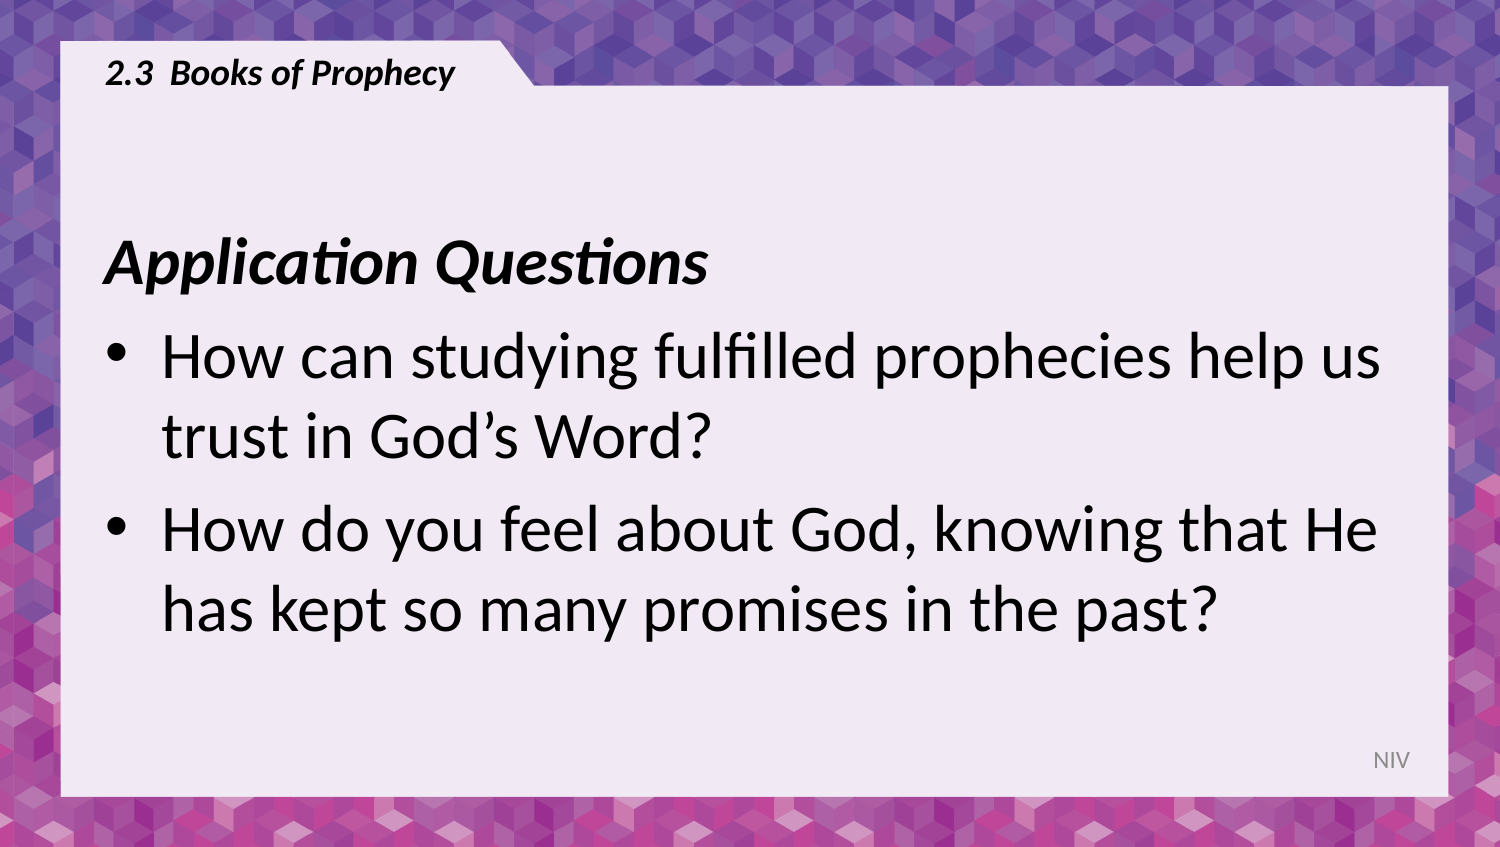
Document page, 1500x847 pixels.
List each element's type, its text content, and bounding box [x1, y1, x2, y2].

picture [0, 0, 1500, 847]
list Application Questions How can studying fulfilled prophecies help us trust in God’s Word? How do you feel about God, knowing that He has kept so many promises in the past? [89, 141, 1403, 722]
footer NIV [950, 736, 1425, 782]
title 2.3 Books of Prophecy [89, 33, 1420, 108]
